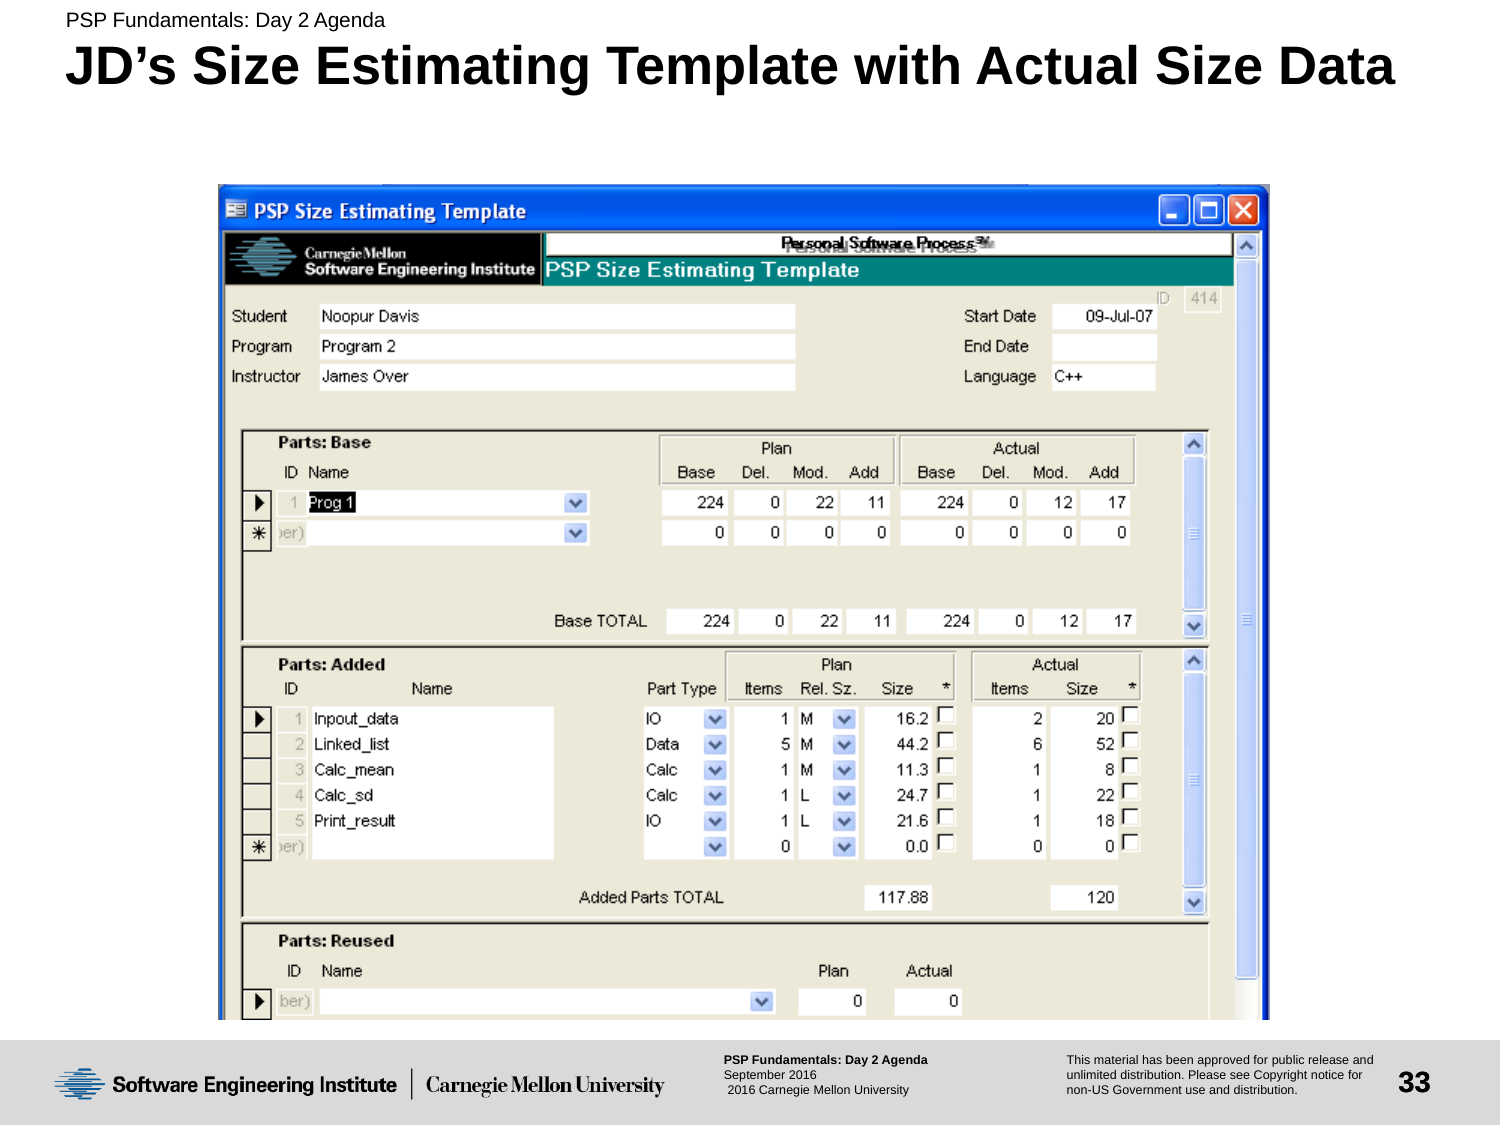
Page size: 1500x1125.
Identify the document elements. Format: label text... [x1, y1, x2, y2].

picture [46, 1061, 673, 1104]
picture [217, 184, 1270, 1020]
title JD’s Size Estimating Template with Actual Size Data [65, 37, 1430, 148]
